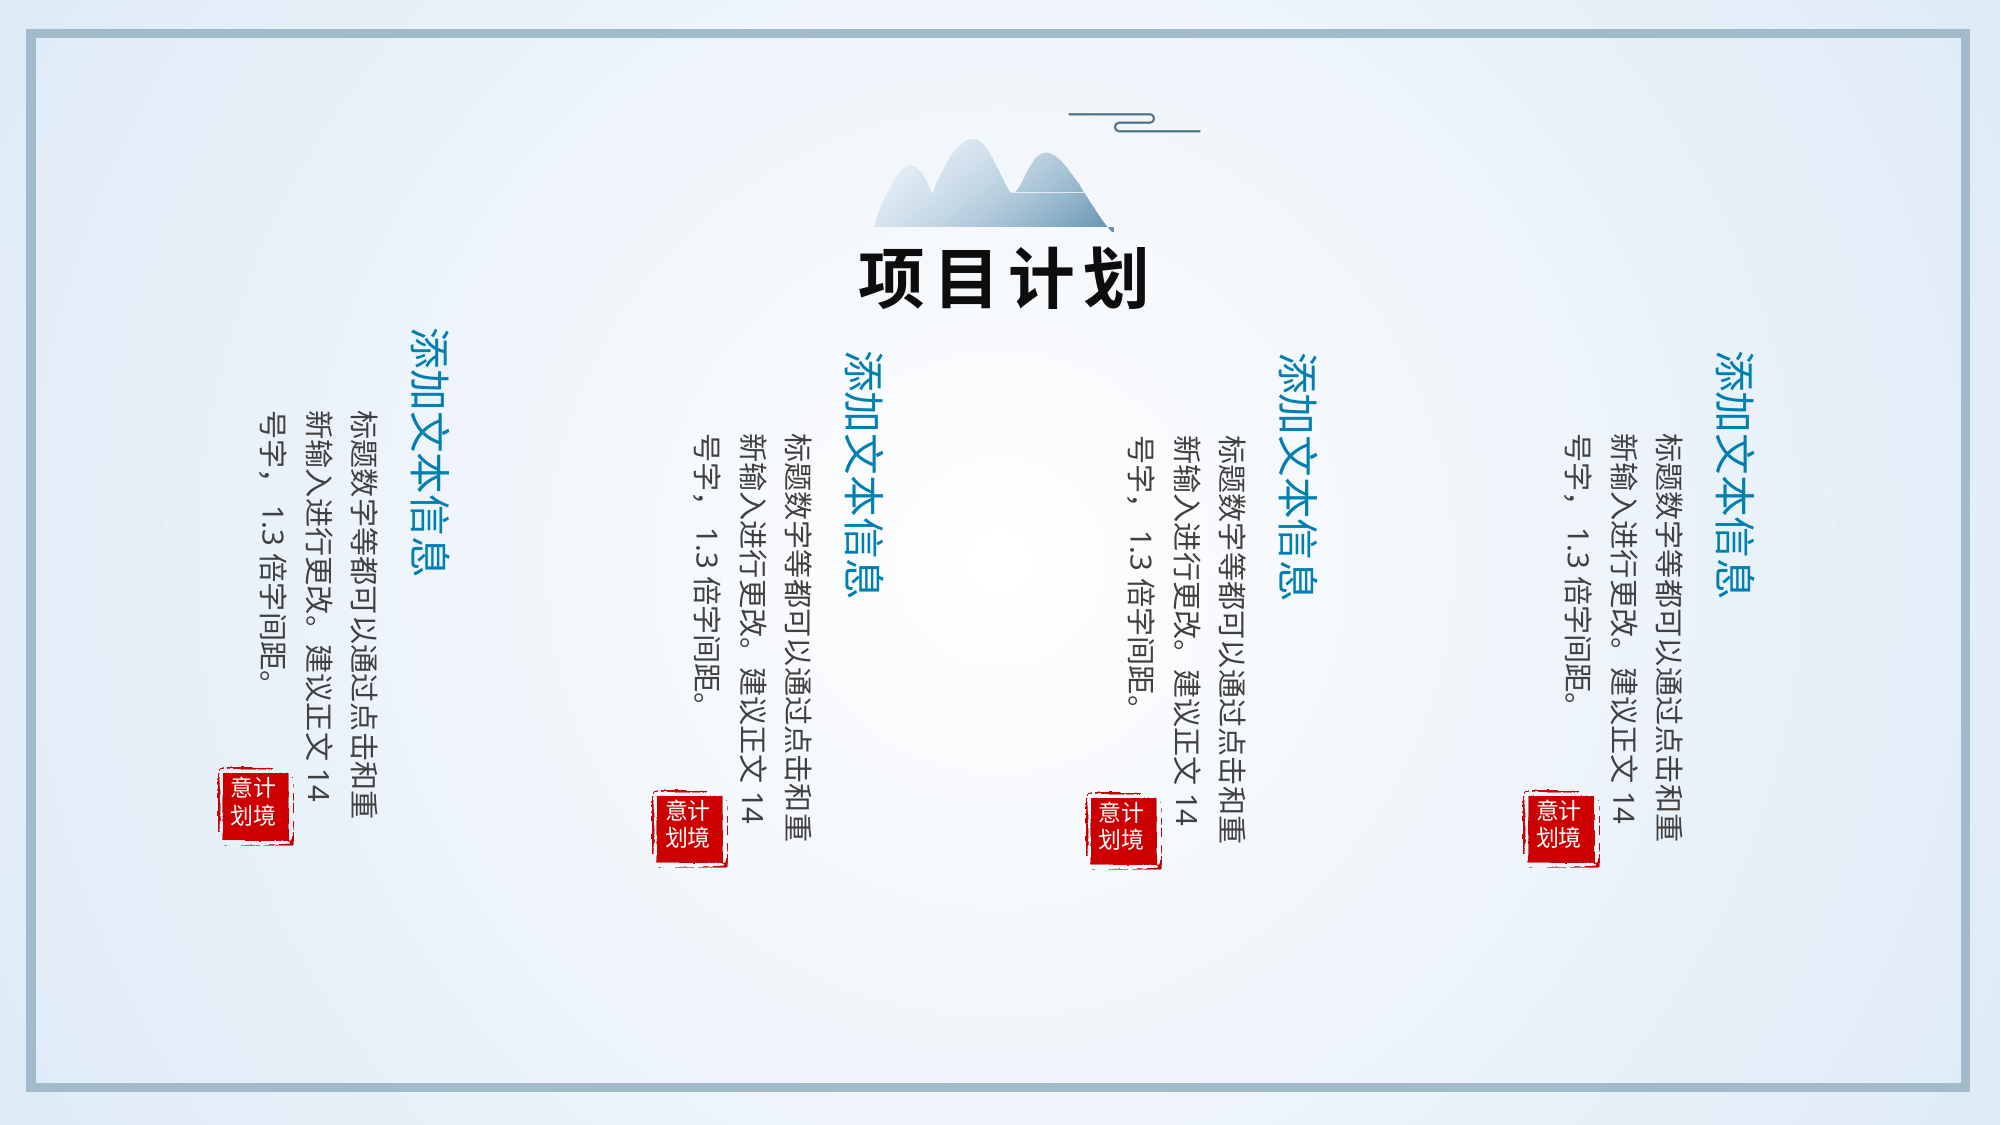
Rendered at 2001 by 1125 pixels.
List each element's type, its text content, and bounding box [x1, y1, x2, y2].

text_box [650, 789, 751, 868]
text_box 标题数字等都可以通过点击和重新输入进行更改。建议正文14号字，1.3倍字间距。 [1537, 418, 1706, 868]
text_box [1084, 791, 1185, 870]
text_box 添加文本信息 [816, 335, 898, 603]
text_box 标题数字等都可以通过点击和重新输入进行更改。建议正文14号字，1.3倍字间距。 [1100, 420, 1269, 870]
text_box 标题数字等都可以通过点击和重新输入进行更改。建议正文14号字，1.3倍字间距。 [666, 418, 835, 868]
text_box 添加文本信息 [1687, 335, 1769, 603]
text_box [216, 766, 317, 846]
text_box [30, 33, 1966, 1089]
text_box 标题数字等都可以通过点击和重新输入进行更改。建议正文14号字，1.3倍字间距。 [232, 395, 401, 846]
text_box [1521, 789, 1622, 868]
text_box 添加文本信息 [382, 312, 464, 581]
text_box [723, 111, 1286, 325]
text_box 添加文本信息 [1250, 337, 1332, 605]
